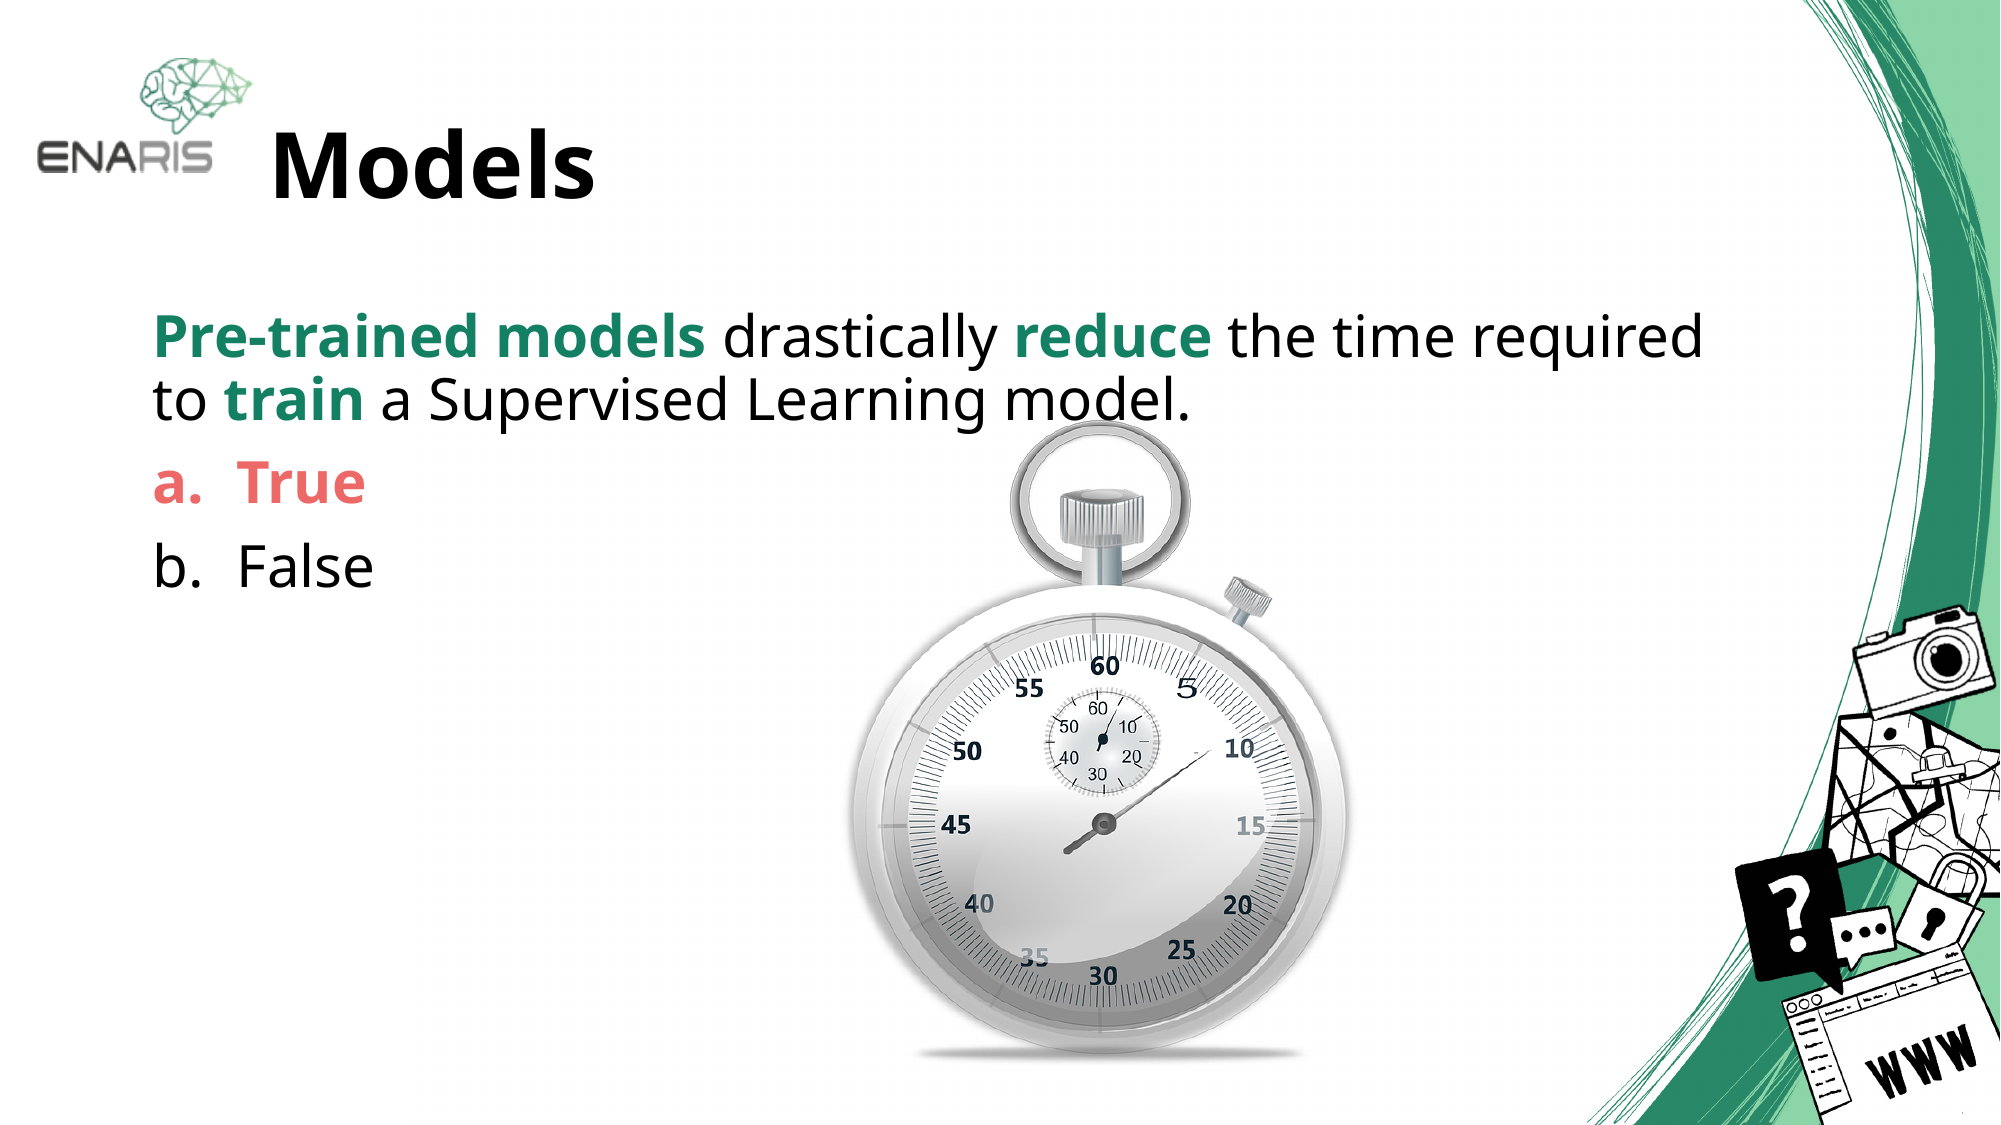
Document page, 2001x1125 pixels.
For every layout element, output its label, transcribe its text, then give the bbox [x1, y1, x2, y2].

picture [408, 0, 2000, 1125]
picture [37, 58, 254, 173]
title Models [253, 59, 1863, 278]
list Pre-trained models drastically reduce the time required to train a Supervised Learning model. True False [137, 299, 1728, 1014]
